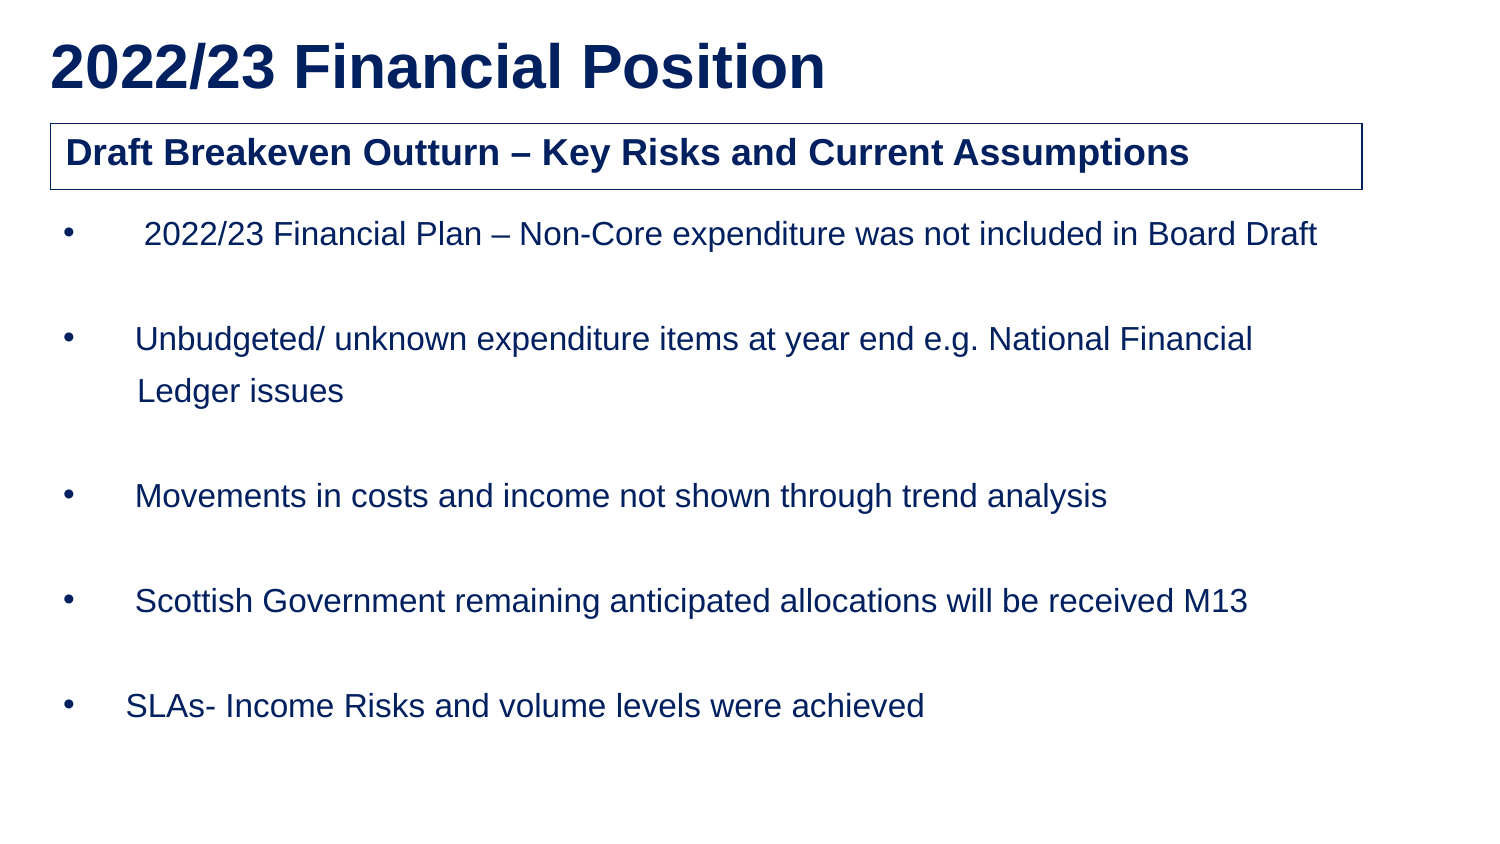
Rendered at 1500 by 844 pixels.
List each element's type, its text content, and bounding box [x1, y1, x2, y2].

list 2022/23 Financial Plan – Non-Core expenditure was not included in Board Draft Unbudgeted/ unknown expenditure items at year end e.g. National Financial Ledger issues Movements in costs and income not shown through trend analysis Scottish Government remaining anticipated allocations will be received M13 SLAs- Income Risks and volume levels were achieved [50, 212, 1354, 820]
table_header Draft Breakeven Outturn – Key Risks and Current Assumptions [51, 124, 1361, 189]
title 2022/23 Financial Position [50, 41, 1091, 101]
